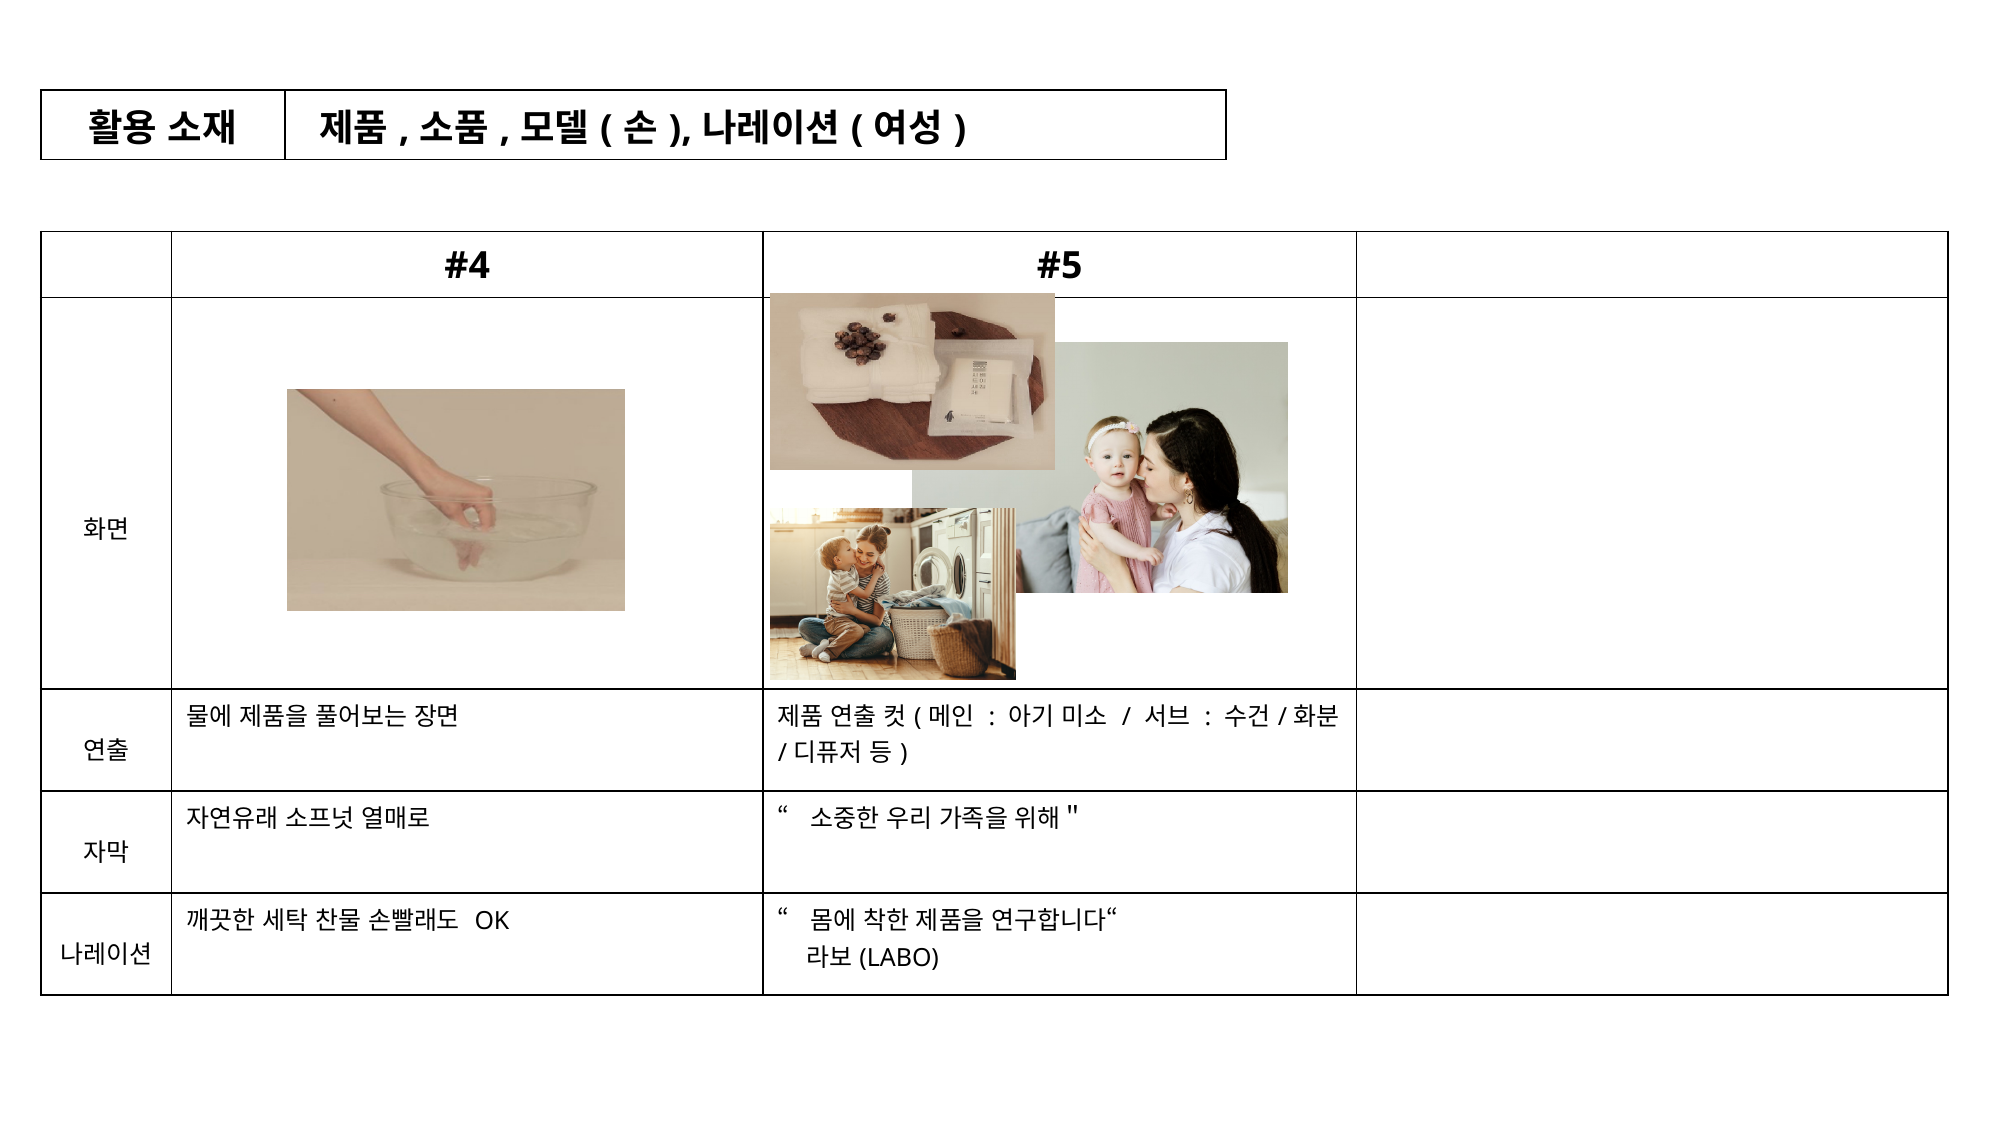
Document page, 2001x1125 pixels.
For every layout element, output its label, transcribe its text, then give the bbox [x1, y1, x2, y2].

table_header 활용 소재 [42, 91, 284, 159]
table_cell 물에 제품을 풀어보는 장면 [172, 690, 762, 790]
table_cell “몸에 착한 제품을 연구합니다“ 라보(LABO) [764, 894, 1356, 994]
table_cell [1357, 894, 1947, 994]
table_cell [1357, 792, 1947, 892]
picture [770, 293, 1288, 680]
table_header [42, 232, 171, 297]
table_cell [1357, 690, 1947, 790]
table_cell 깨끗한 세탁 찬물 손빨래도 OK [172, 894, 762, 994]
table_cell 자연유래 소프넛 열매로 [172, 792, 762, 892]
table_header #4 [172, 232, 762, 297]
table_cell 제품 연출 컷(메인 : 아기 미소 / 서브 : 수건/화분/디퓨저 등) [764, 690, 1356, 790]
table_header #5 [764, 232, 1356, 297]
table_cell [172, 298, 762, 688]
table_cell 연출 [42, 690, 171, 790]
table_cell “소중한 우리 가족을 위해＂ [764, 792, 1356, 892]
picture [287, 389, 625, 611]
table_cell 화면 [42, 298, 171, 688]
table_header 제품,소품,모델(손),나레이션(여성) [286, 91, 1225, 159]
table_header [1357, 232, 1947, 297]
table_cell 자막 [42, 792, 171, 892]
table_cell [764, 298, 1356, 688]
table_cell [1357, 298, 1947, 688]
table_cell 나레이션 [42, 894, 171, 994]
